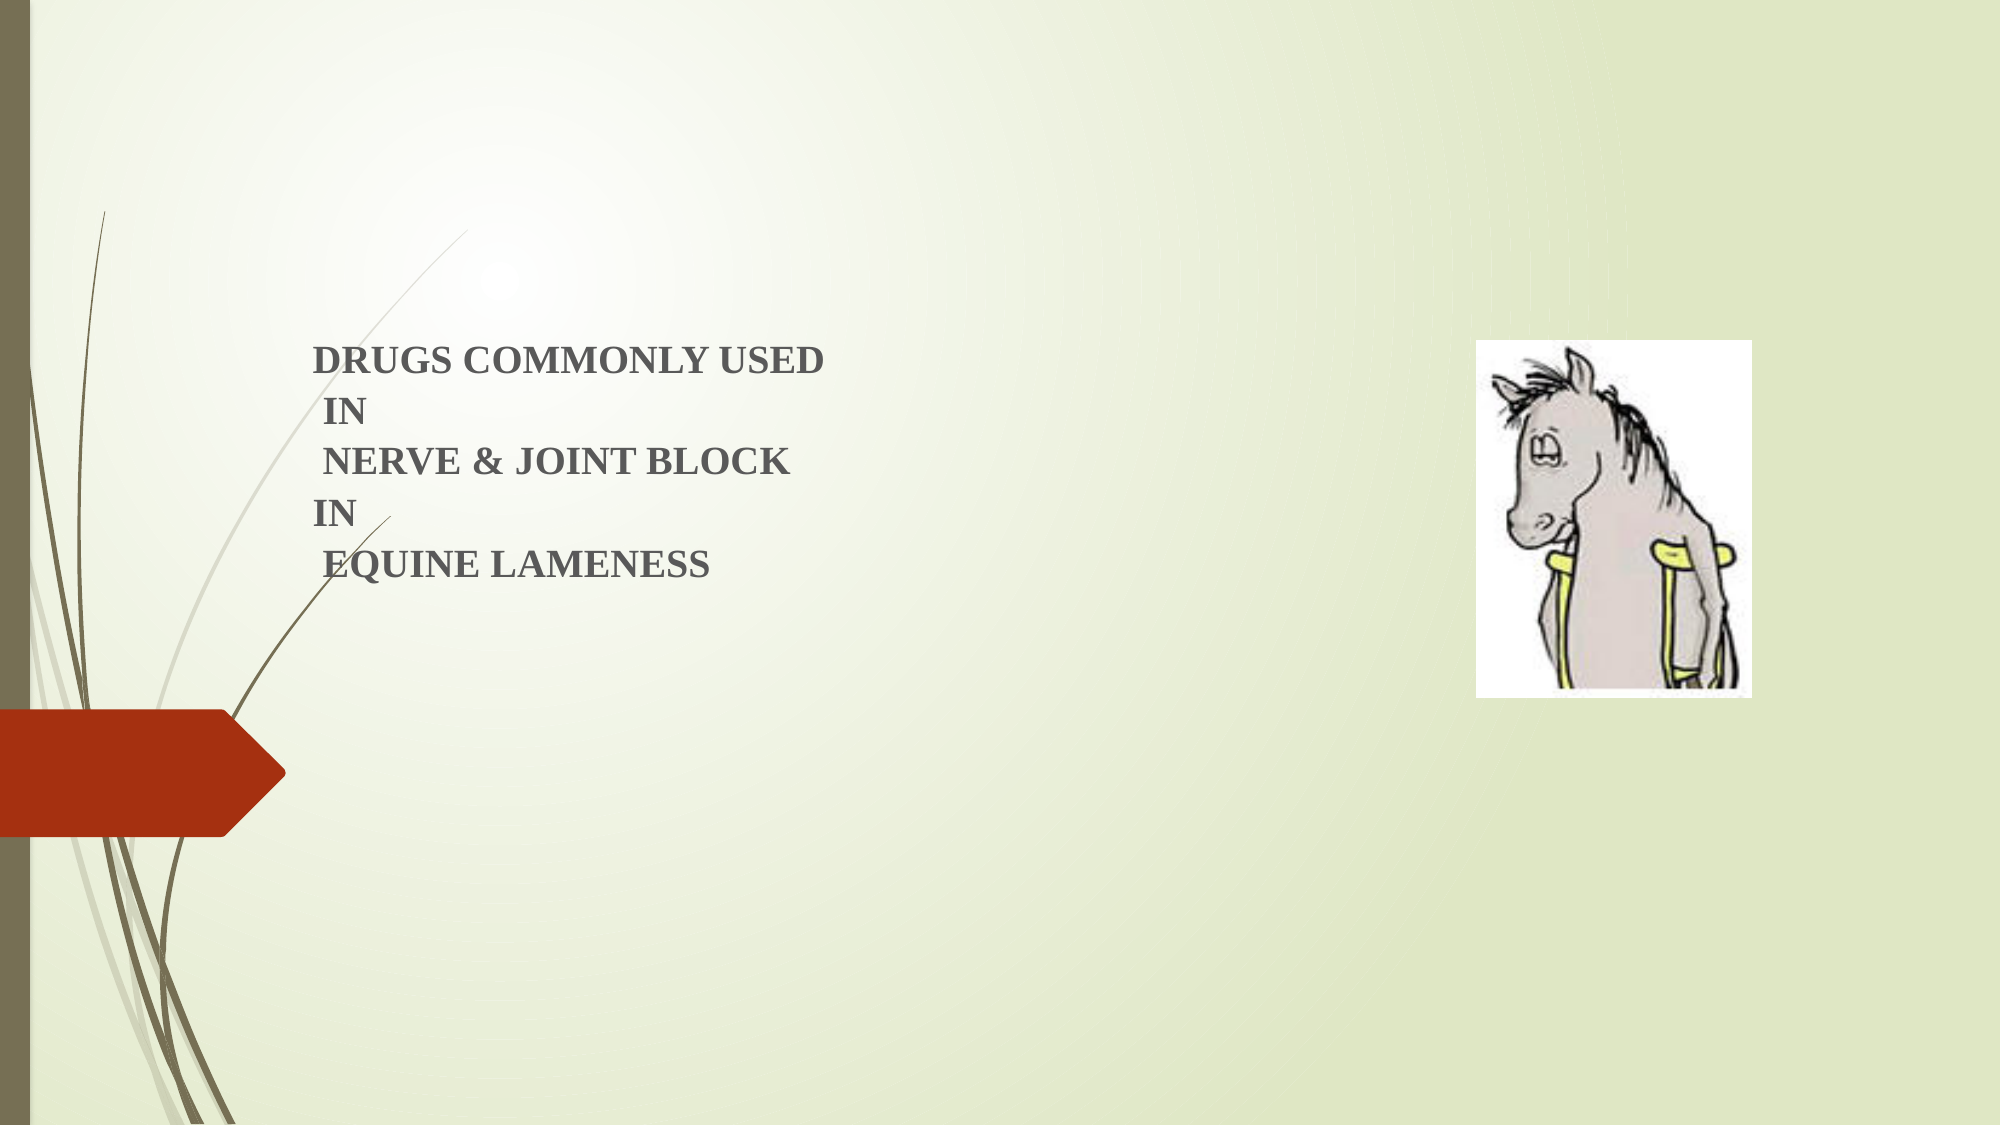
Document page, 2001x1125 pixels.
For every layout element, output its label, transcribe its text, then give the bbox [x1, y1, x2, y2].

picture [1475, 340, 1752, 698]
subtitle DRUGS COMMONLY USED IN NERVE & JOINT BLOCK IN EQUINE LAMENESS [297, 325, 1798, 598]
